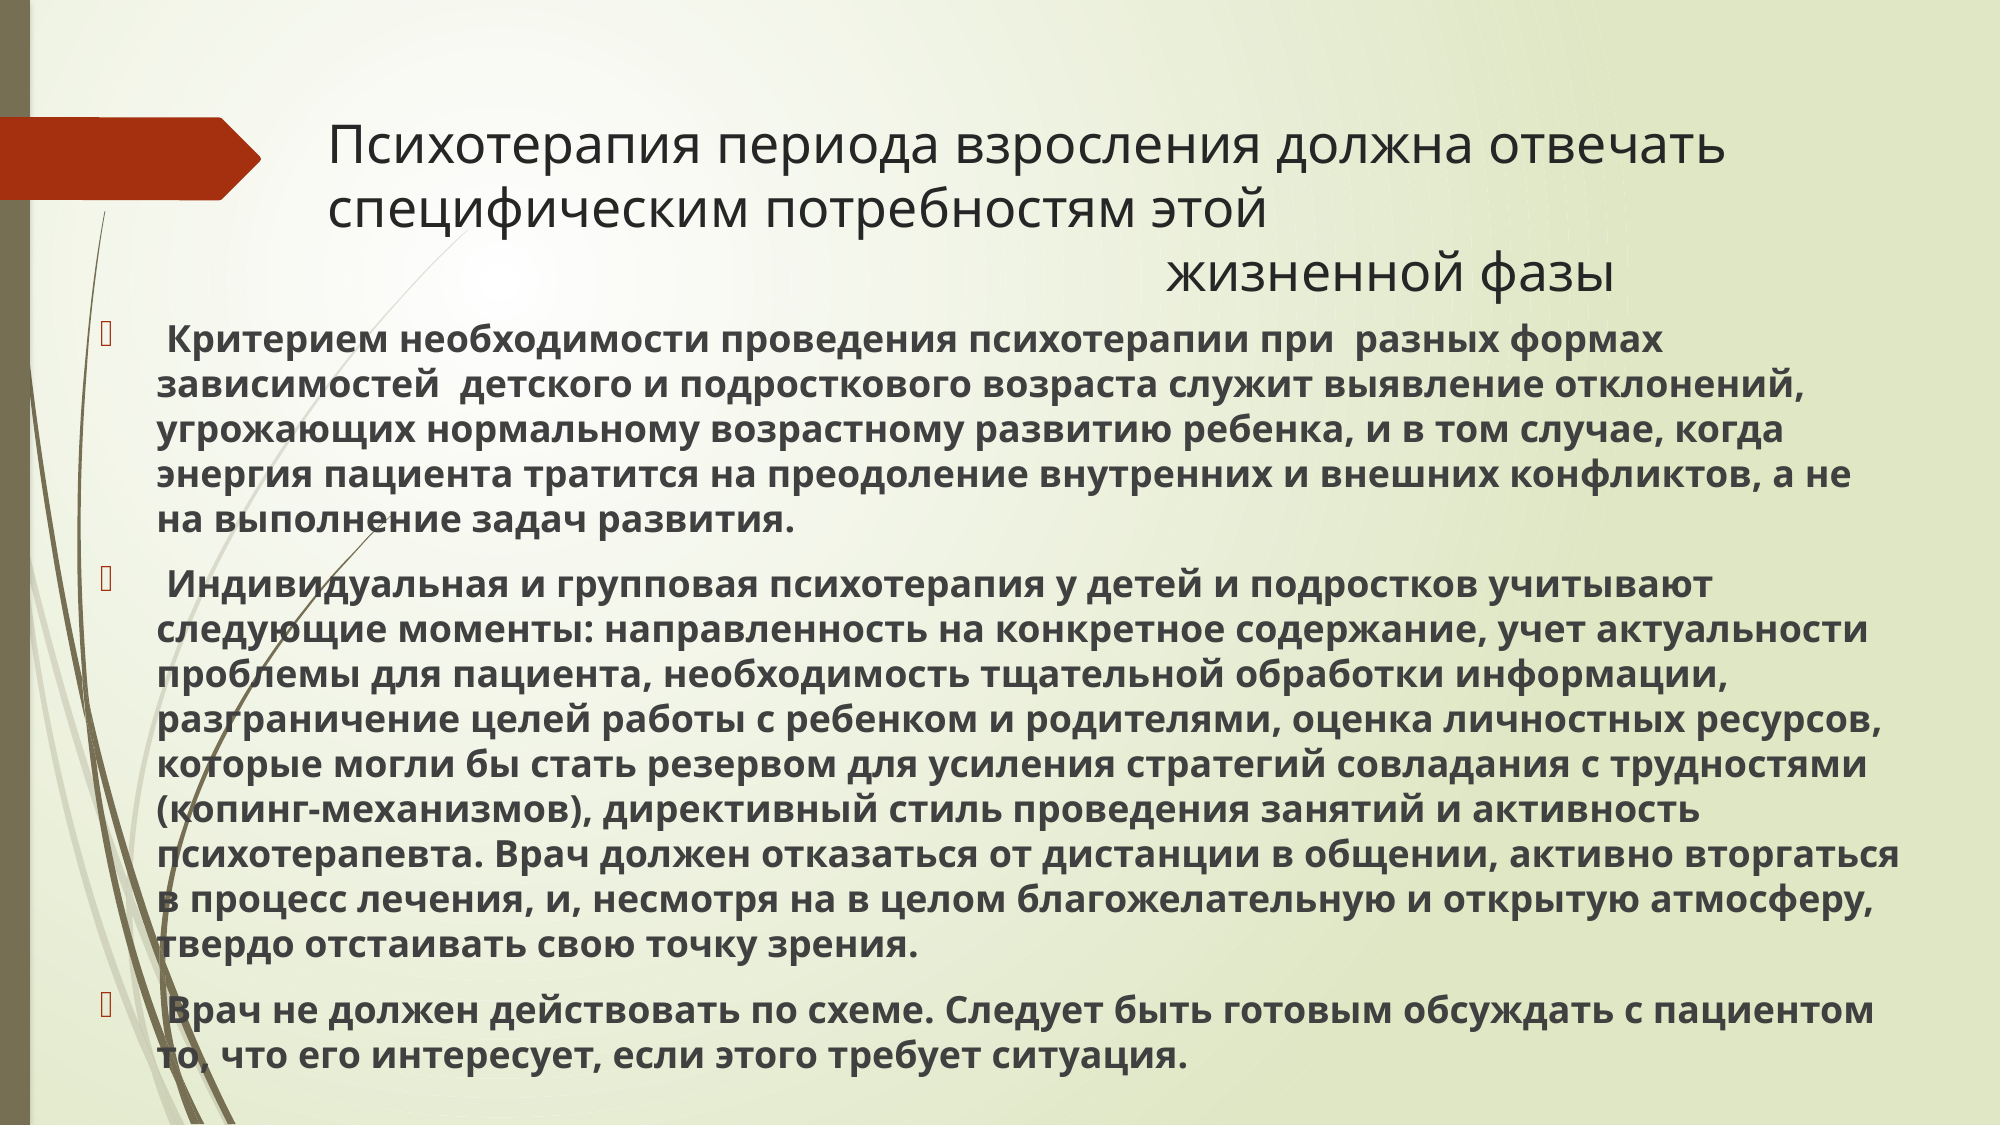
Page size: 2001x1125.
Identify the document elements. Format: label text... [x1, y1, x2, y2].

title Психотерапия периода взросления должна отвечать специфическим потребностям этой жизненной фазы [312, 102, 1798, 307]
list Критерием необходимости проведения психотерапии при разных формах зависимостей детского и подросткового возраста служит выявление отклонений, угрожающих нормальному возрастному развитию ребенка, и в том случае, когда энергия пациента тратится на преодоление внутренних и внешних конфликтов, а не на выполнение задач развития. Индивидуальная и групповая психотерапия у детей и подростков учитывают следующие моменты: направленность на конкретное содержание, учет актуальности проблемы для пациента, необходимость тщательной обработки информации, разграничение целей работы с ребенком и родителями, оценка личностных ресурсов, которые могли бы стать резервом для усиления стратегий совладания с трудностями (копинг-механизмов), директивный стиль проведения занятий и активность психотерапевта. Врач должен отказаться от дистанции в общении, активно вторгаться в процесс лечения, и, несмотря на в целом благожелательную и открытую атмосферу, твердо отстаивать свою точку зрения. Врач не должен действовать по схеме. Следует быть готовым обсуждать с пациентом то, что его интересует, если этого требует ситуация. [85, 307, 1921, 1125]
